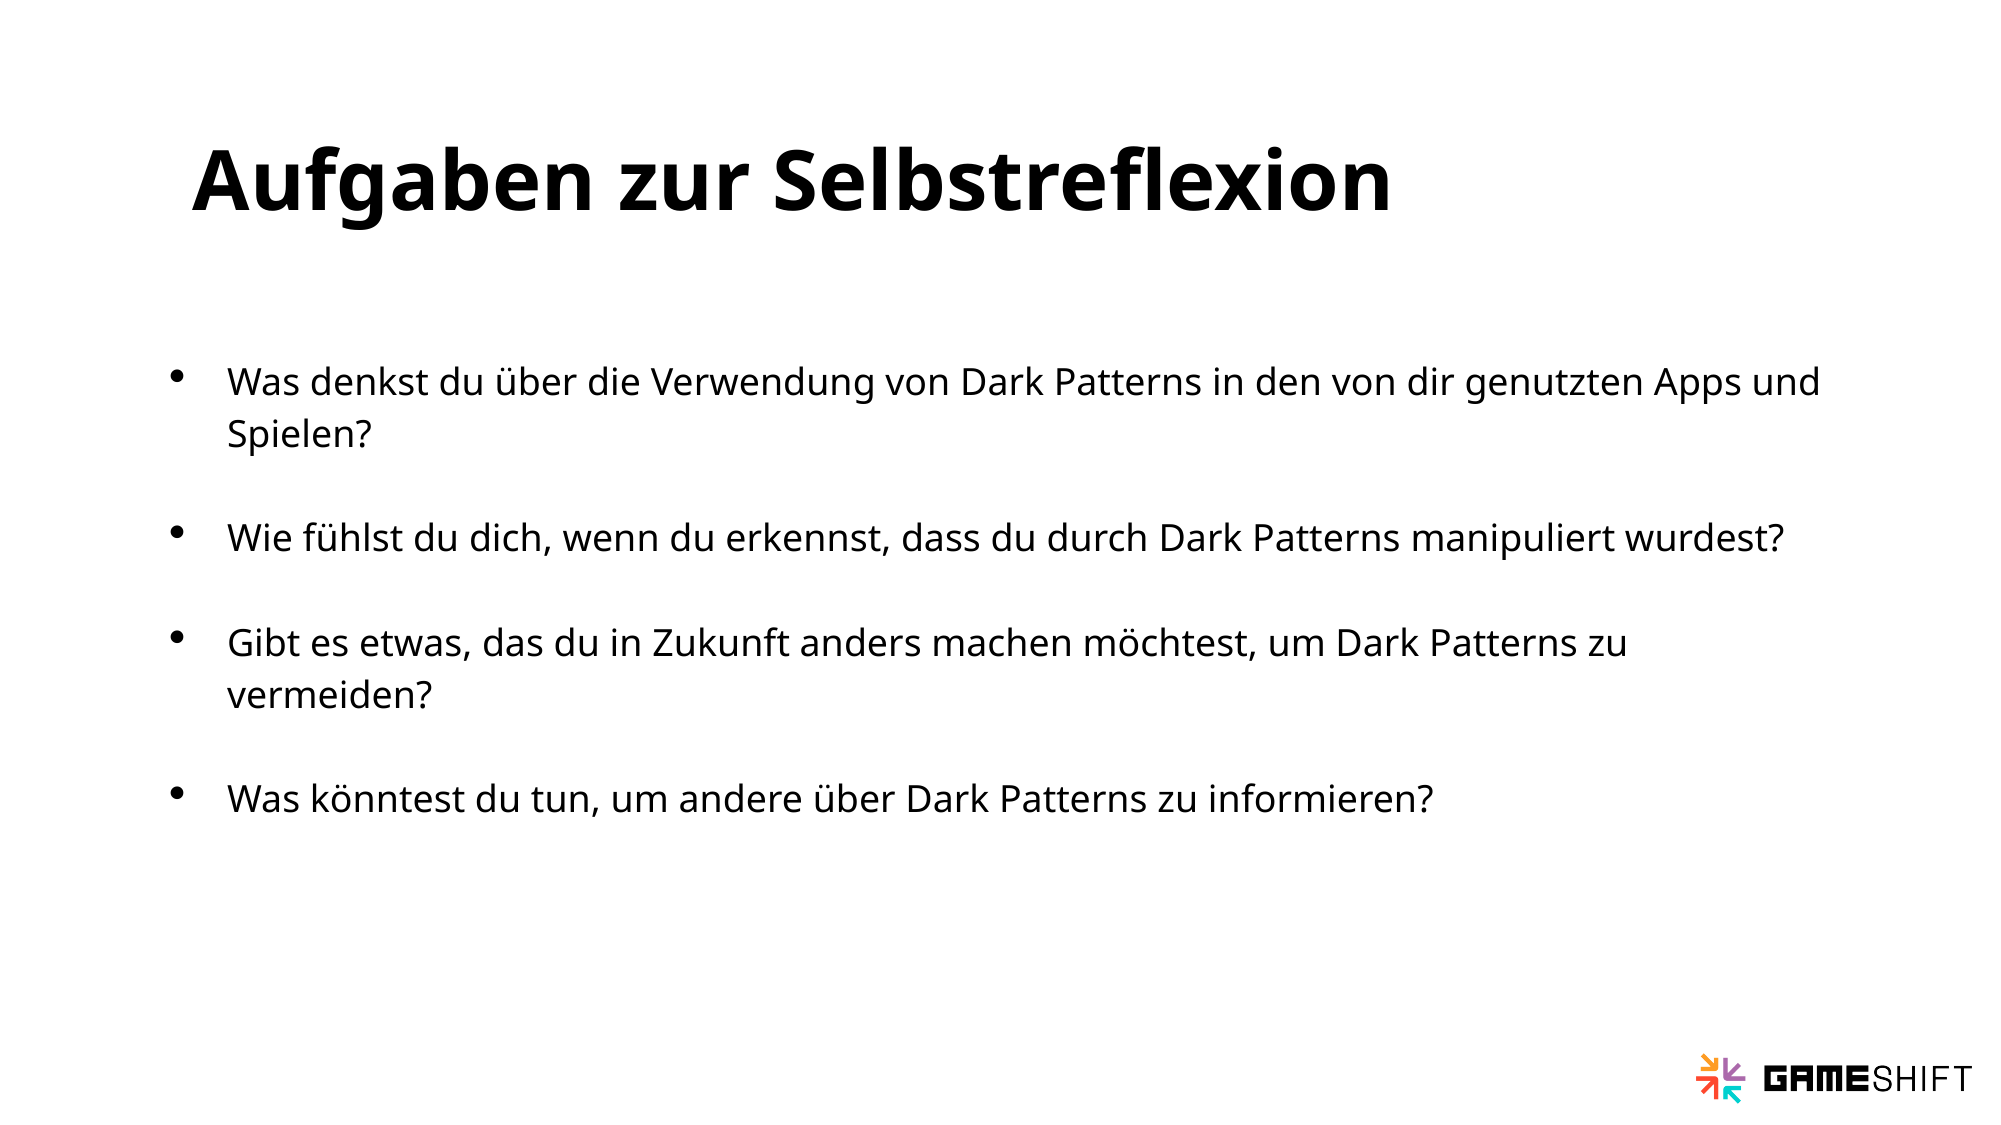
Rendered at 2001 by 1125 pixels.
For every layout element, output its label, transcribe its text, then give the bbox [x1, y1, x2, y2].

text_box Was denkst du über die Verwendung von Dark Patterns in den von dir genutzten Apps und Spielen? Wie fühlst du dich, wenn du erkennst, dass du durch Dark Patterns manipuliert wurdest? Gibt es etwas, das du in Zukunft anders machen möchtest, um Dark Patterns zu vermeiden? Was könntest du tun, um andere über Dark Patterns zu informieren? [156, 343, 1847, 890]
text_box Aufgaben zur Selbstreflexion [177, 120, 1410, 235]
picture [1696, 1053, 1972, 1104]
